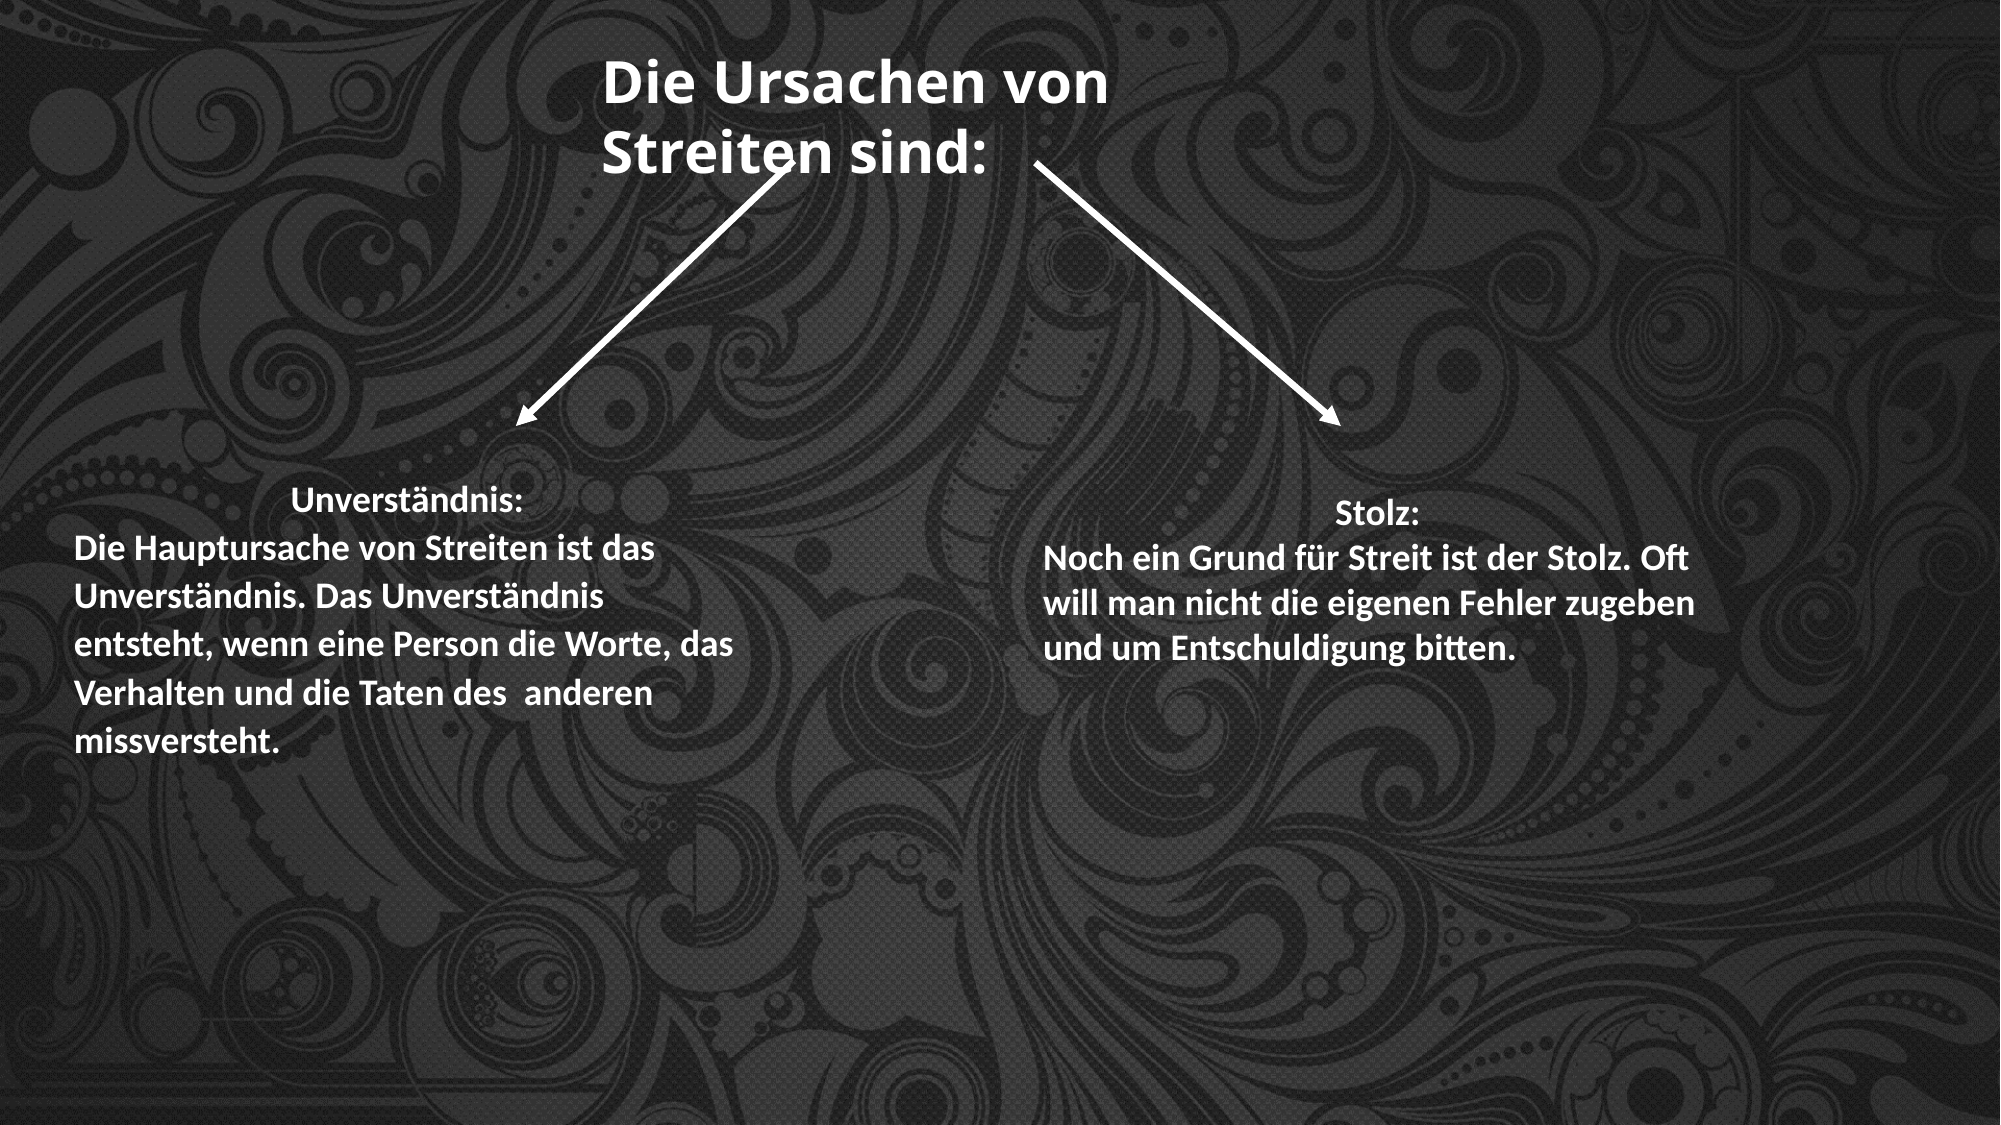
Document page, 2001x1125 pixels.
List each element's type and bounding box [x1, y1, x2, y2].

text_box [1035, 162, 1341, 426]
text_box [515, 160, 794, 426]
picture [0, 0, 2000, 1125]
